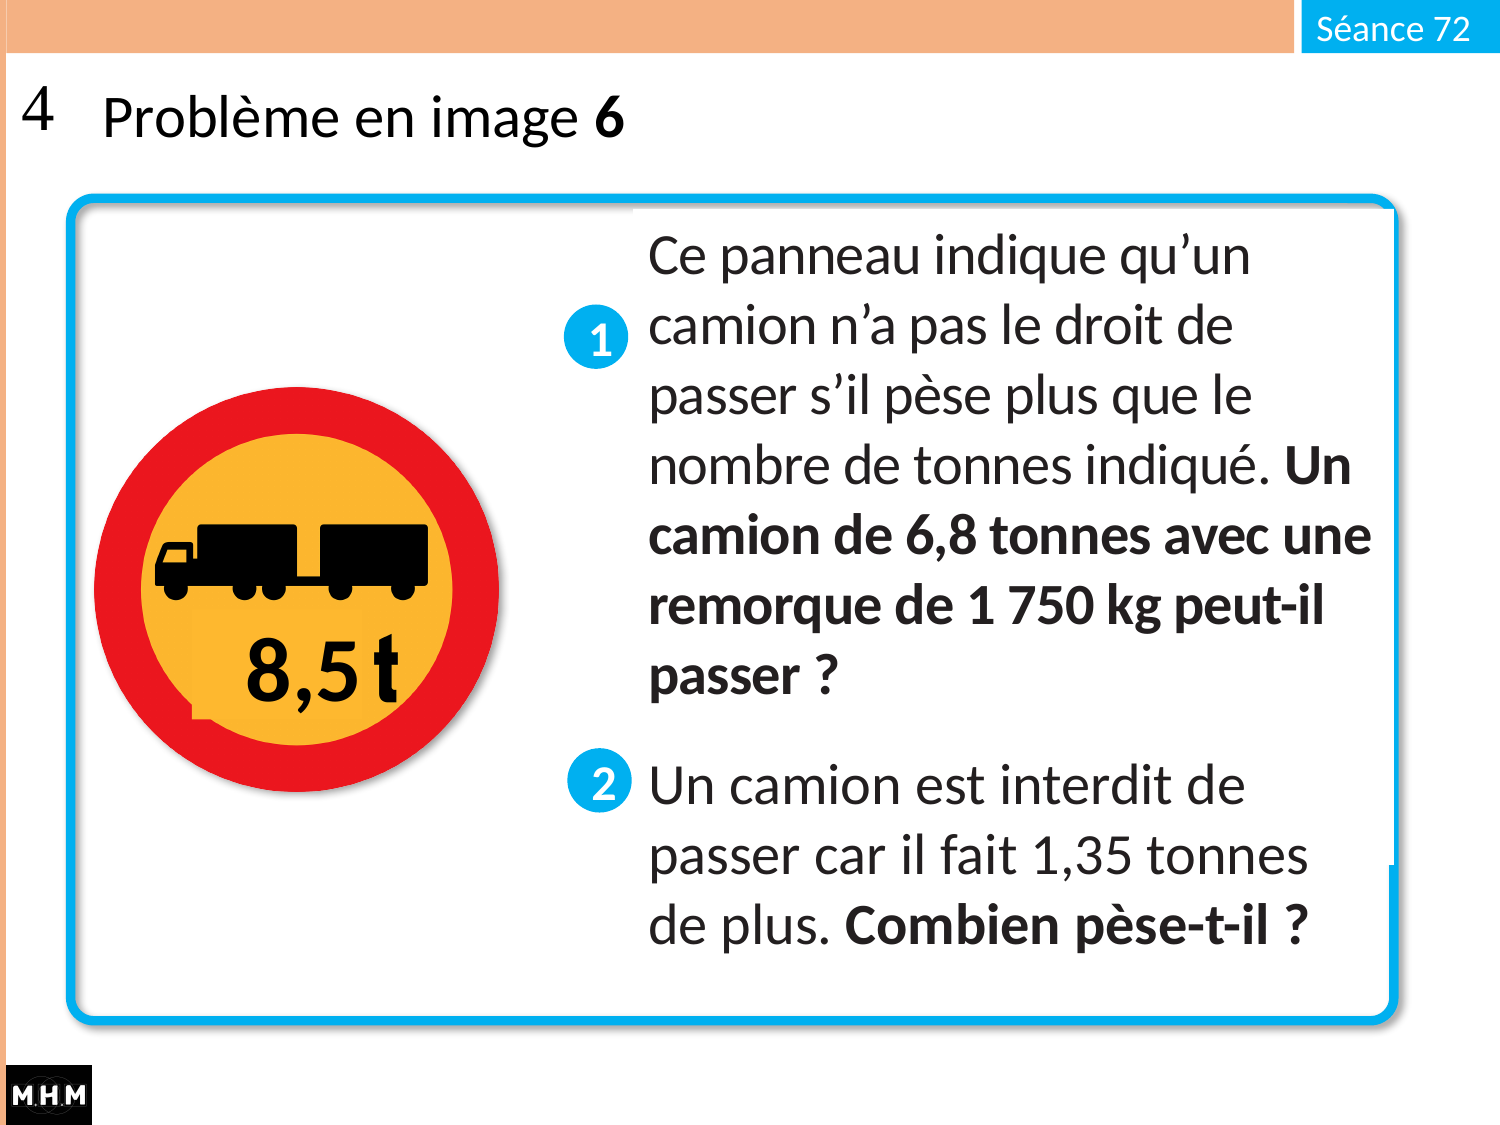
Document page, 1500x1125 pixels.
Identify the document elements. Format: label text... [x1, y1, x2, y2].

text_box 1 [562, 303, 630, 370]
text_box Ce panneau indique qu’un camion n’a pas le droit de passer s’il pèse plus que le nombre de tonnes indiqué. Un camion de 6,8 tonnes avec une remorque de 1 750 kg peut-il passer ? Un camion est interdit de passer car il fait 1,35 tonnes de plus. Combien pèse-t-il ? [633, 208, 1394, 865]
text_box [69, 197, 1395, 1022]
picture [93, 387, 499, 792]
picture [6, 1065, 92, 1125]
text_box 2 [566, 747, 633, 814]
title Problème en image 6 [87, 32, 1382, 158]
